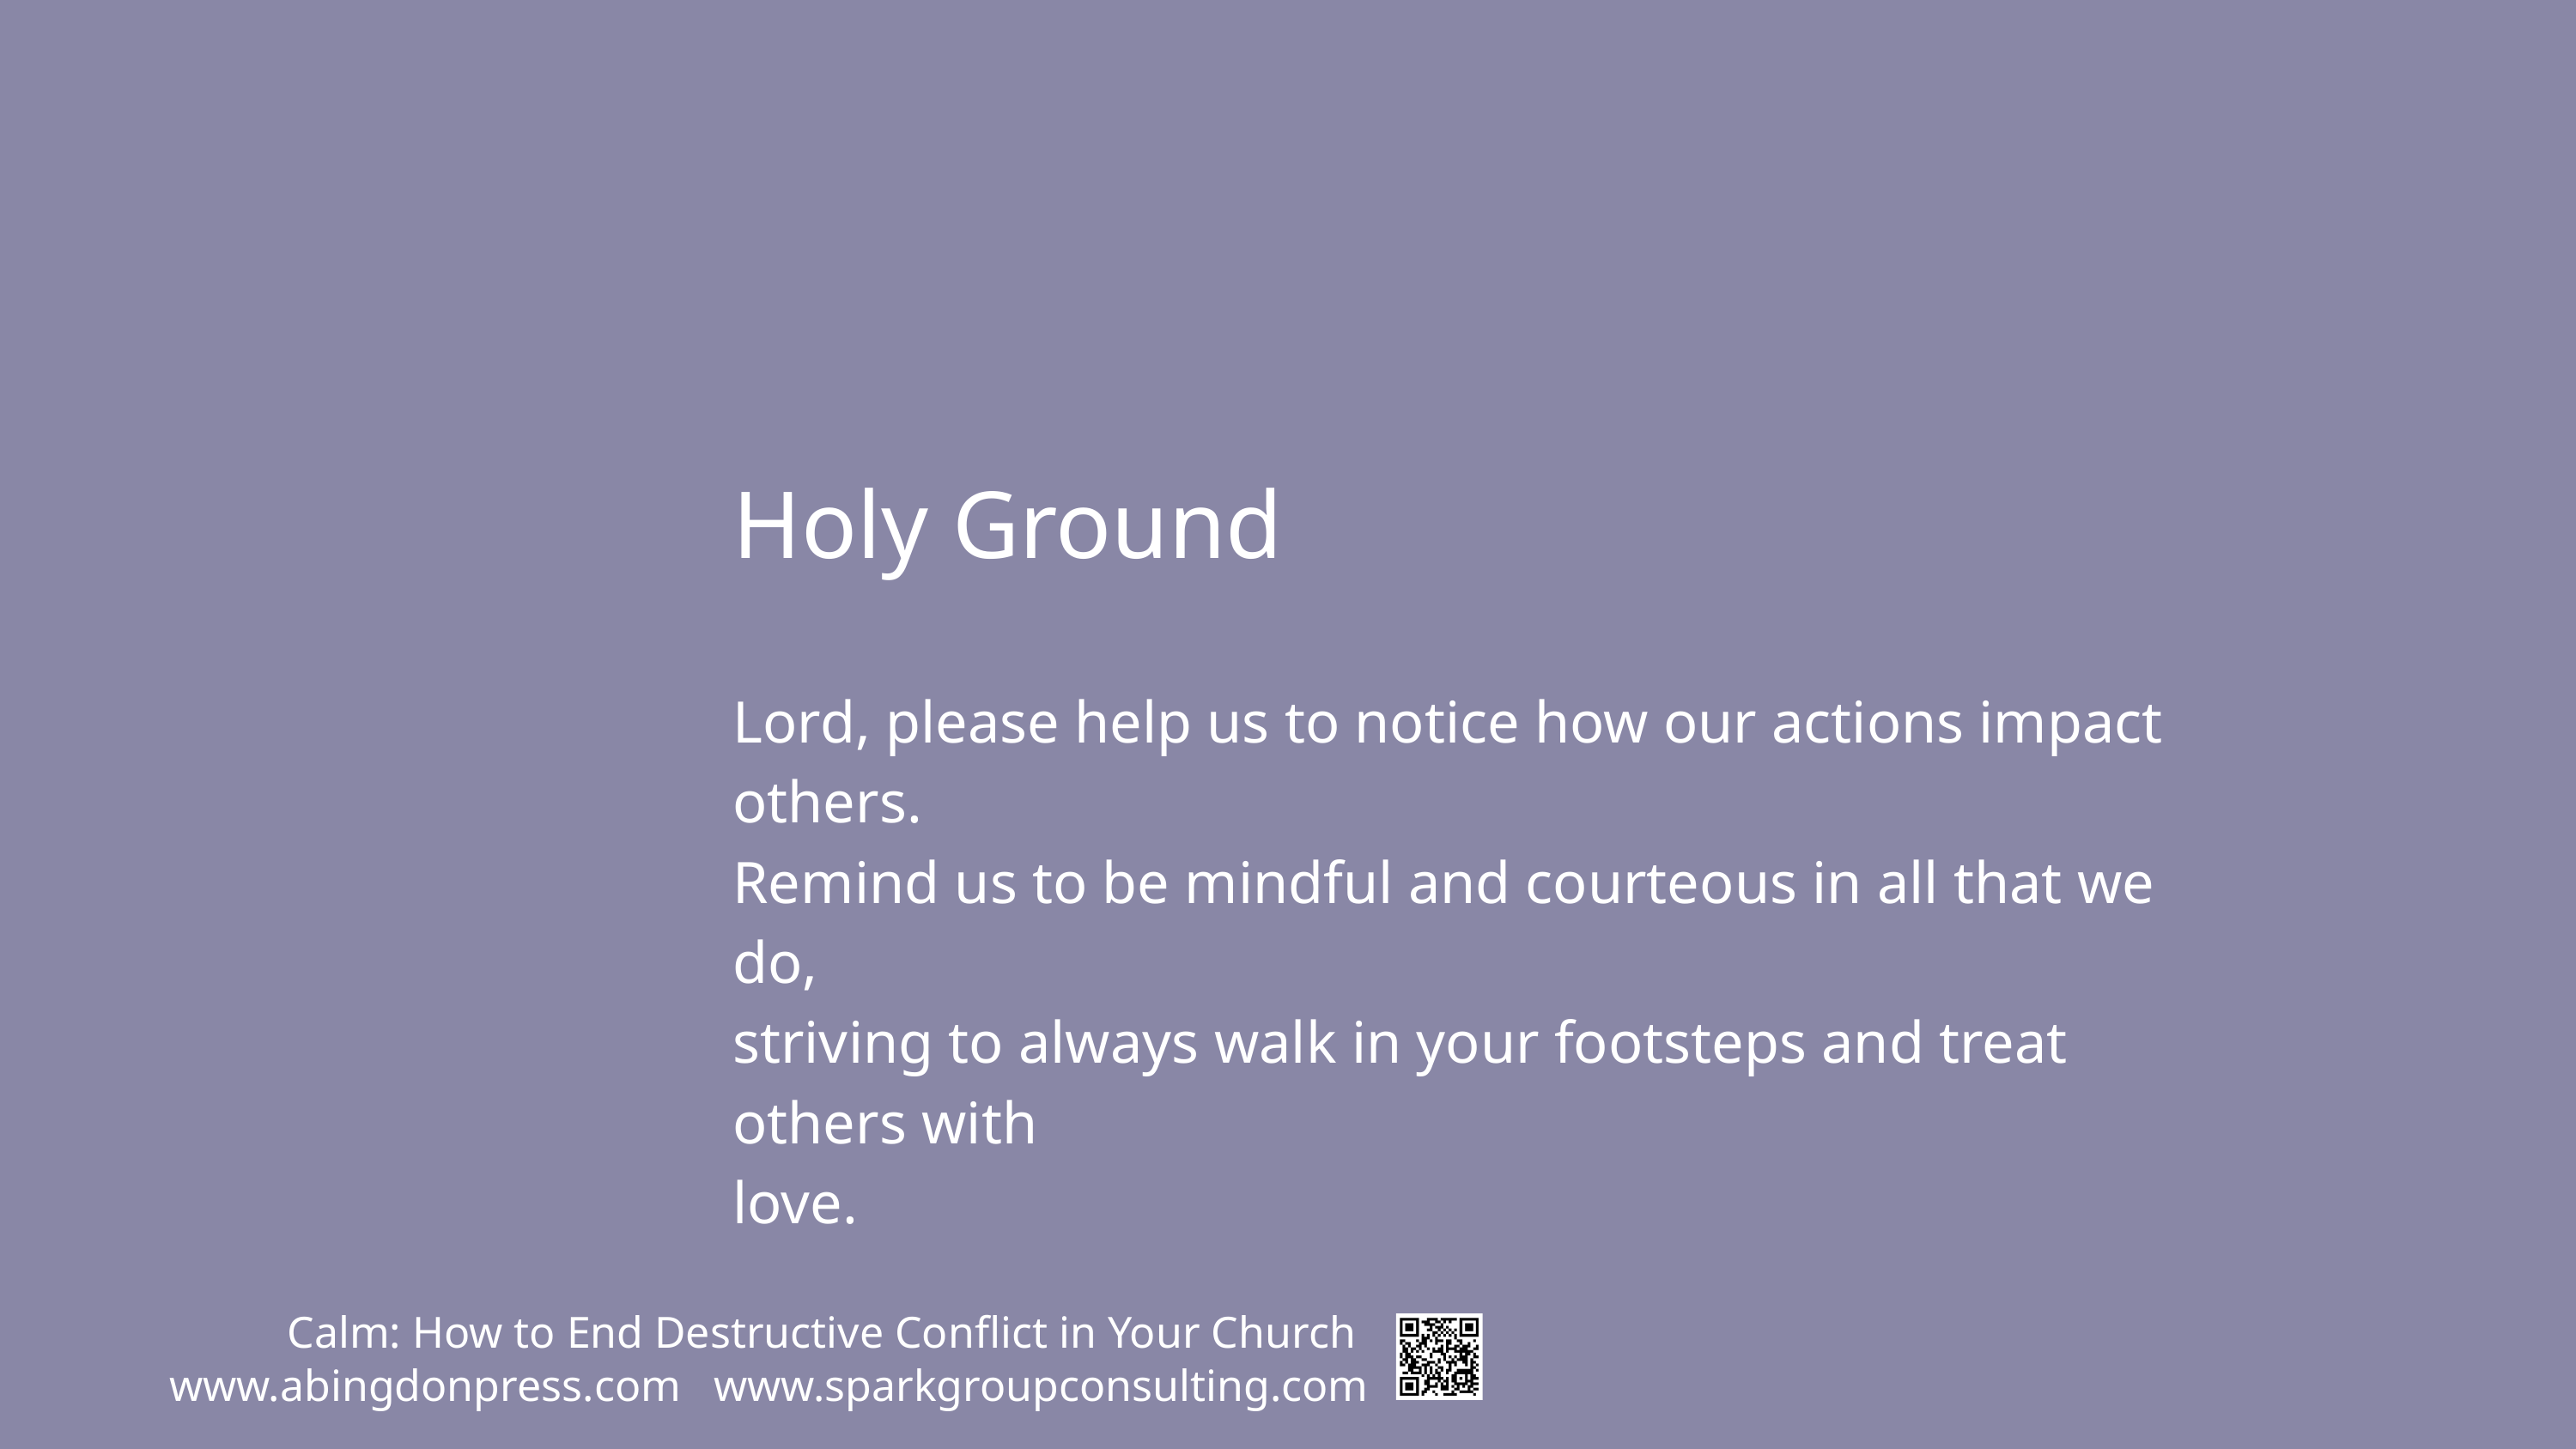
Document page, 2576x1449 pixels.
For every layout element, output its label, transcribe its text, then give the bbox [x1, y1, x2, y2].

text_box [1418, 1313, 1483, 1400]
text_box Holy Ground [732, 447, 2042, 578]
text_box www.abingdonpress.com [169, 1357, 714, 1410]
text_box www.sparkgroupconsulting.com [714, 1357, 1418, 1410]
text_box Lord, please help us to notice how our actions impact others. Remind us to be mindful and courteous in all that we do, striving to always walk in your footsteps and treat others with love. [732, 674, 2233, 1235]
text_box Calm: How to End Destructive Conflict in Your Church [169, 1296, 1475, 1357]
